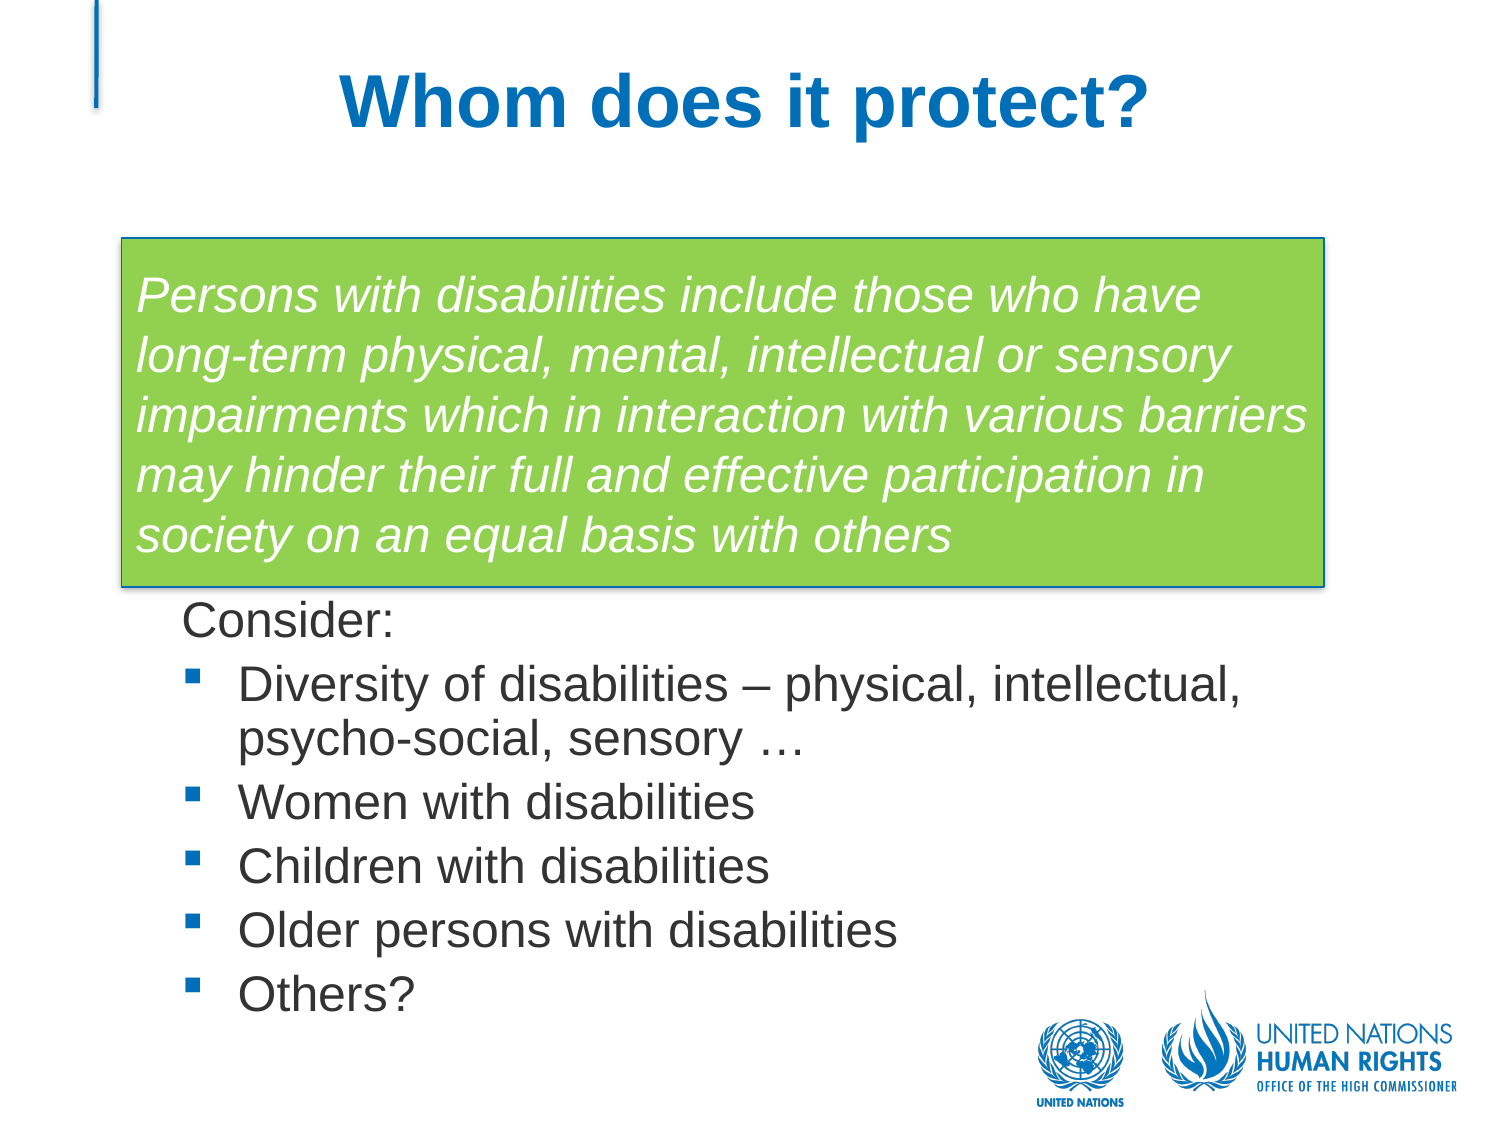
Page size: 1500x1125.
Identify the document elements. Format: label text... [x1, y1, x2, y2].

picture [1037, 990, 1457, 1107]
text_box Persons with disabilities include those who have long-term physical, mental, intellectual or sensory impairments which in interaction with various barriers may hinder their full and effective participation in society on an equal basis with others [121, 237, 1325, 588]
title Whom does it protect? [55, 45, 1437, 224]
text_box Consider: Diversity of disabilities – physical, intellectual, psycho-social, sensory … Women with disabilities Children with disabilities Older persons with disabilities Others? [166, 593, 1325, 1041]
